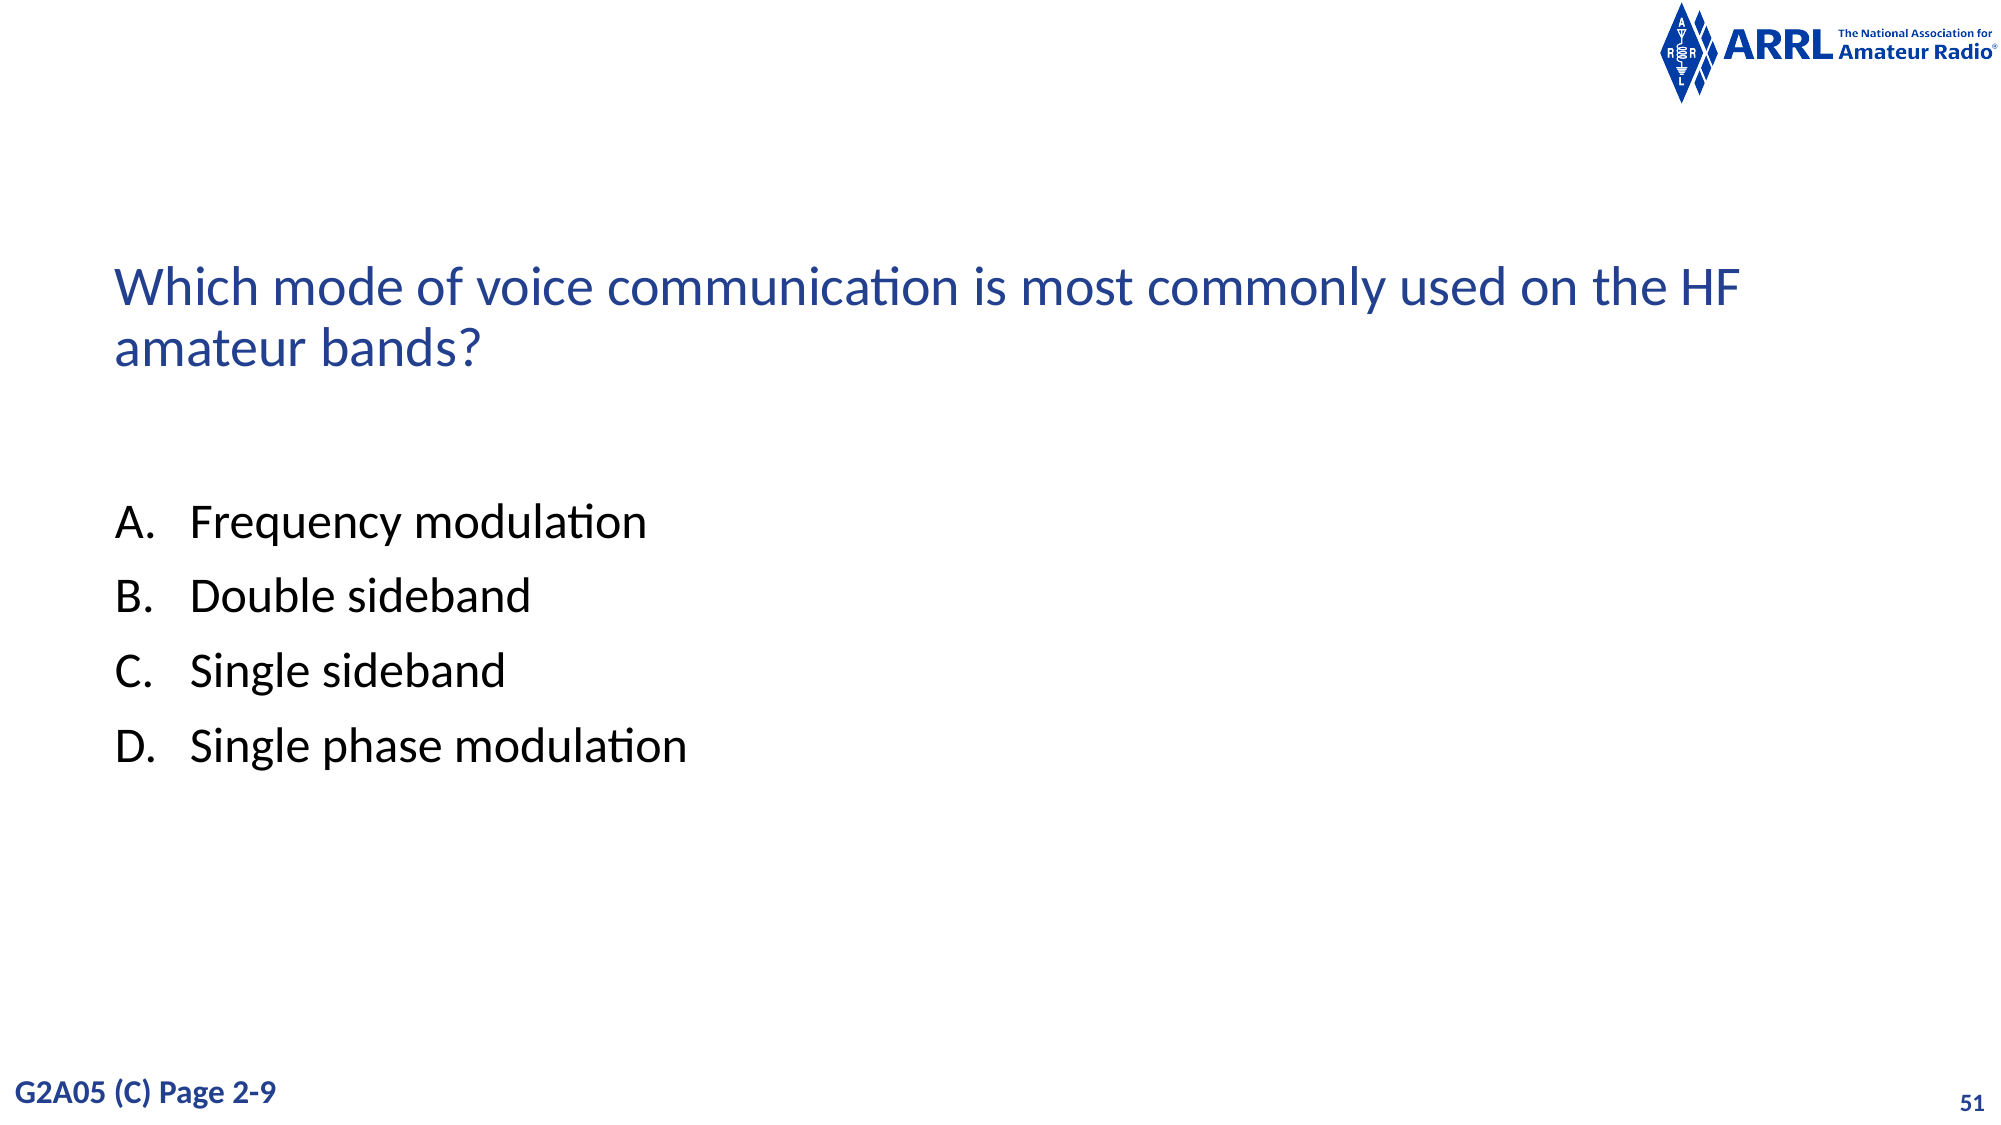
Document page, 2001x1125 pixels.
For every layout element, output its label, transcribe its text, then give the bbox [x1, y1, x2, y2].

title Which mode of voice communication is most commonly used on the HF amateur bands? [99, 249, 1900, 388]
text_box G2A05 (C) Page 2-9 [0, 1062, 1313, 1118]
text_box 51 [1899, 1079, 2000, 1125]
list Frequency modulation Double sideband Single sideband Single phase modulation [99, 487, 1900, 1005]
picture [1658, 0, 1999, 106]
